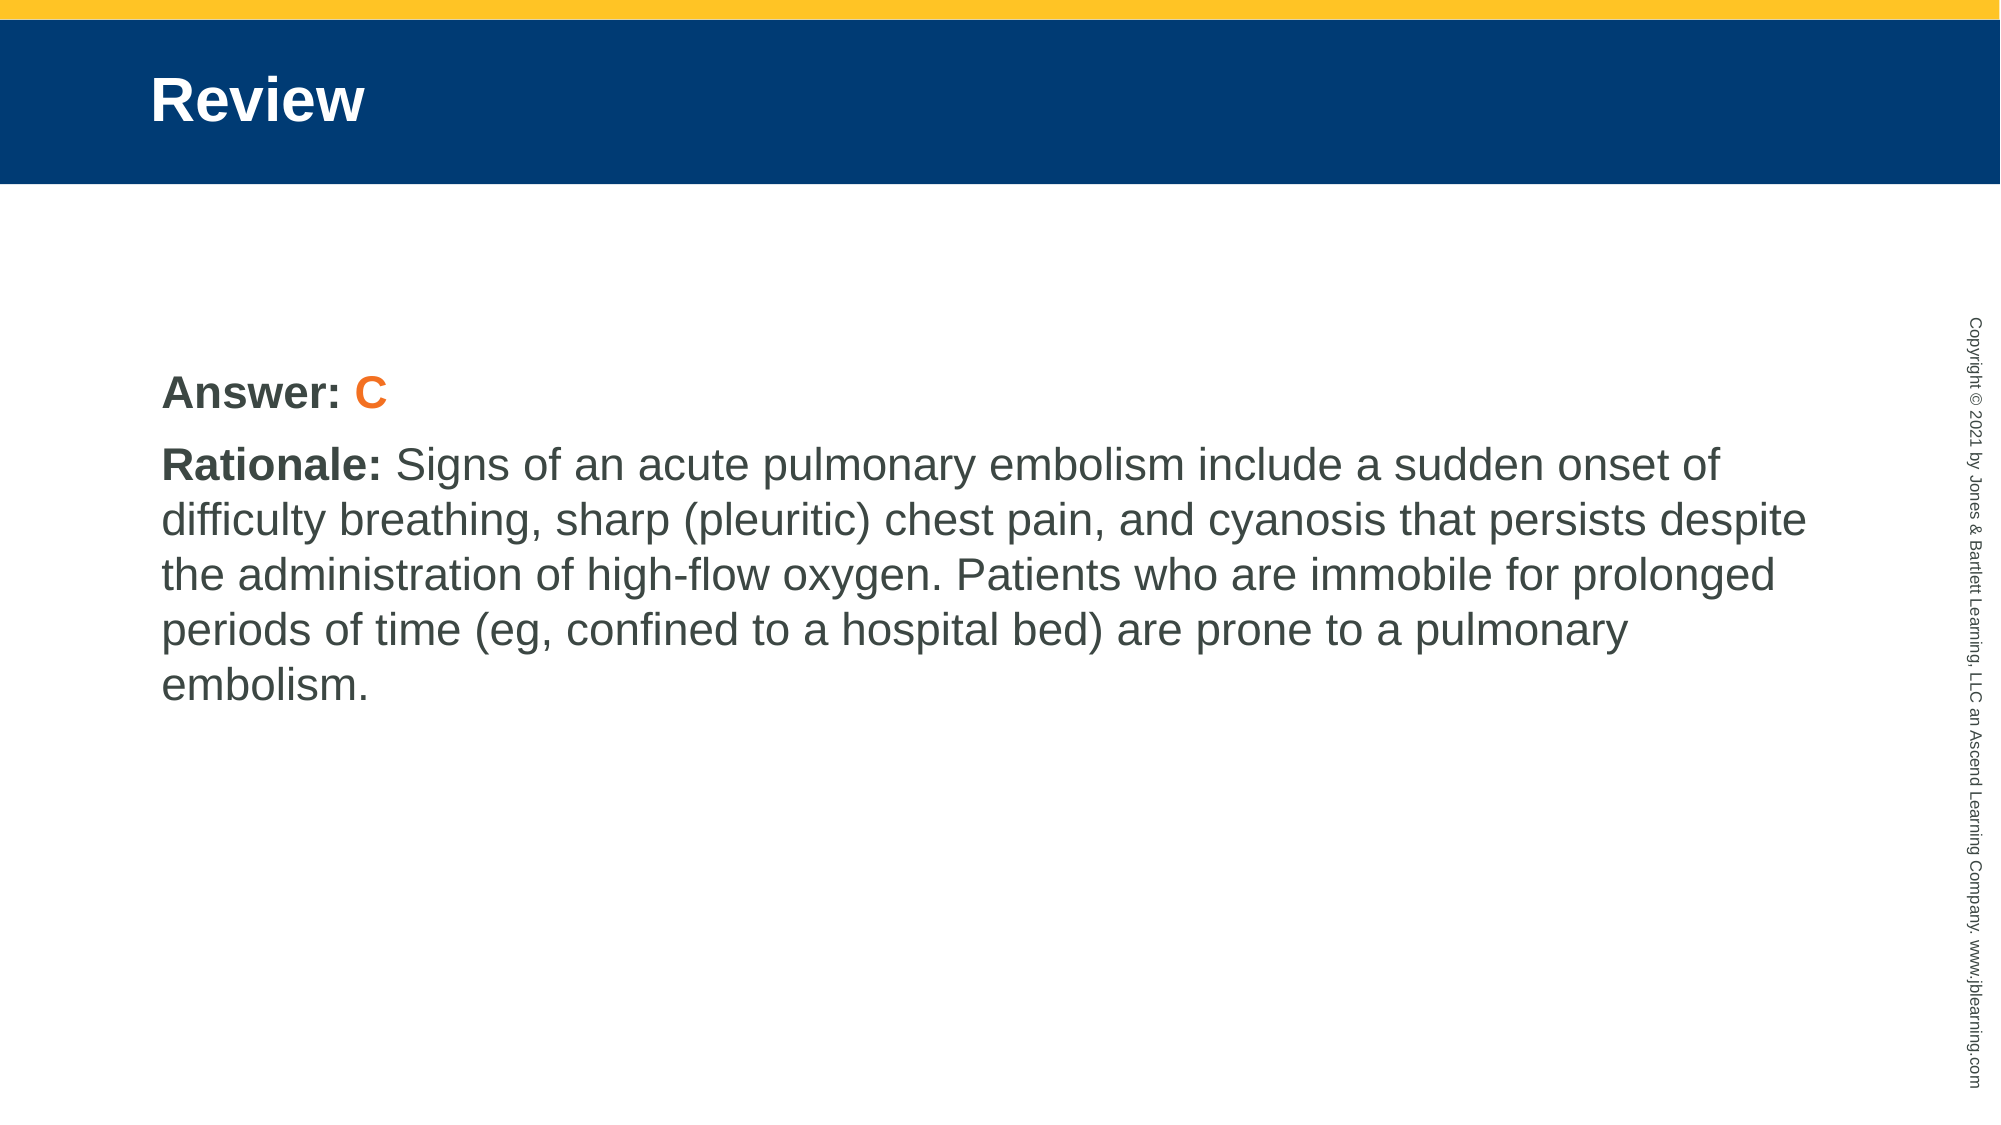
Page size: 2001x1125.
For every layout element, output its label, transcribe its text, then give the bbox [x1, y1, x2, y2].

title Review [0, 19, 2000, 185]
list Answer: C Rationale: Signs of an acute pulmonary embolism include a sudden onset of difficulty breathing, sharp (pleuritic) chest pain, and cyanosis that persists despite the administration of high-flow oxygen. Patients who are immobile for prolonged periods of time (eg, confined to a hospital bed) are prone to a pulmonary embolism. [146, 361, 1859, 1016]
